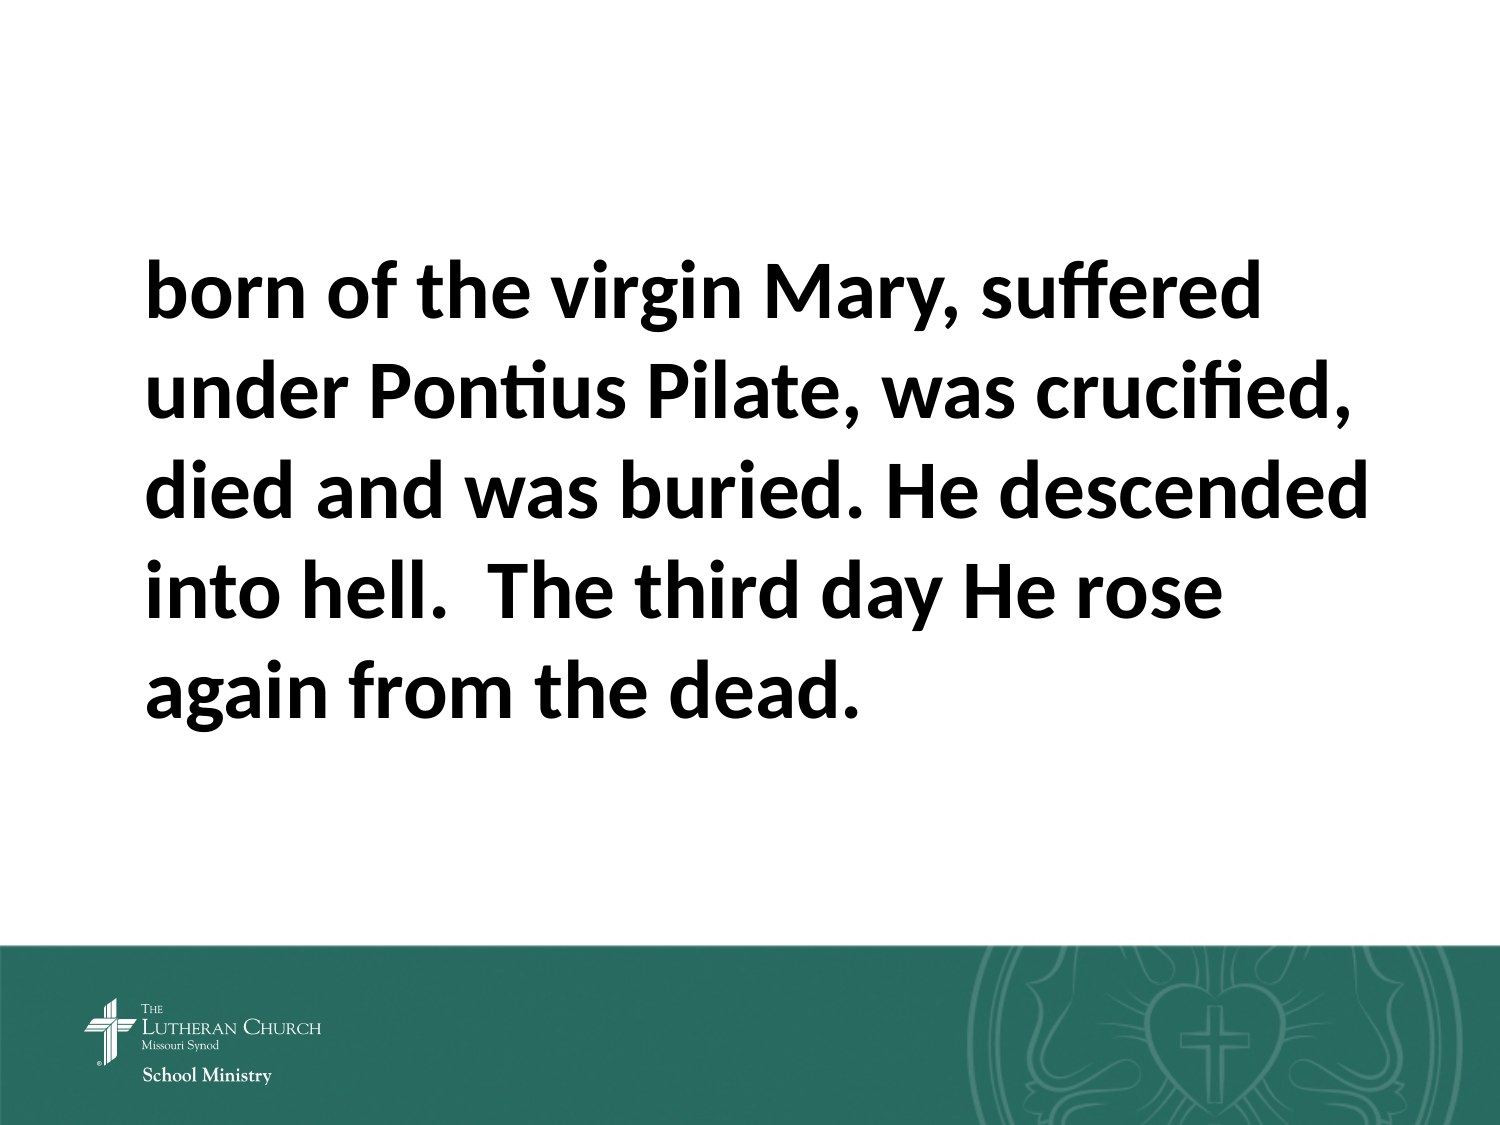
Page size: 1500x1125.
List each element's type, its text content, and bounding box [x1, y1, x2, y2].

list born of the virgin Mary, suffered under Pontius Pilate, was crucified, died and was buried. He descended into hell. The third day He rose again from the dead. [73, 111, 1428, 975]
picture [0, 0, 1500, 1125]
